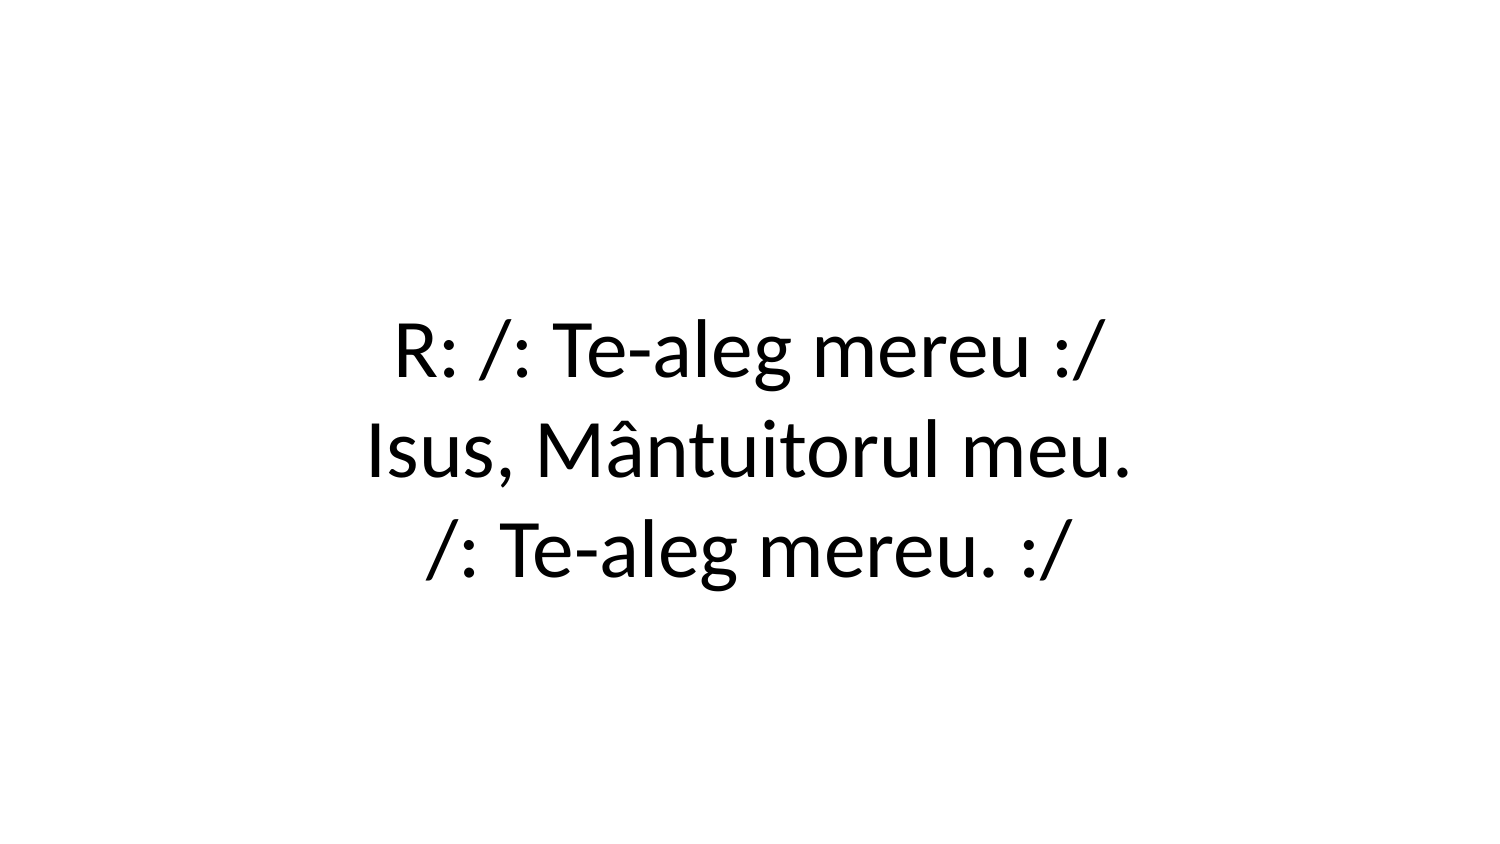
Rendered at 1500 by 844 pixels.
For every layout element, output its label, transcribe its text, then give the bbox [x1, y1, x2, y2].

text_box R: /: Te-aleg mereu :/ Isus, Mântuitorul meu. /: Te-aleg mereu. :/ [350, 242, 1150, 602]
